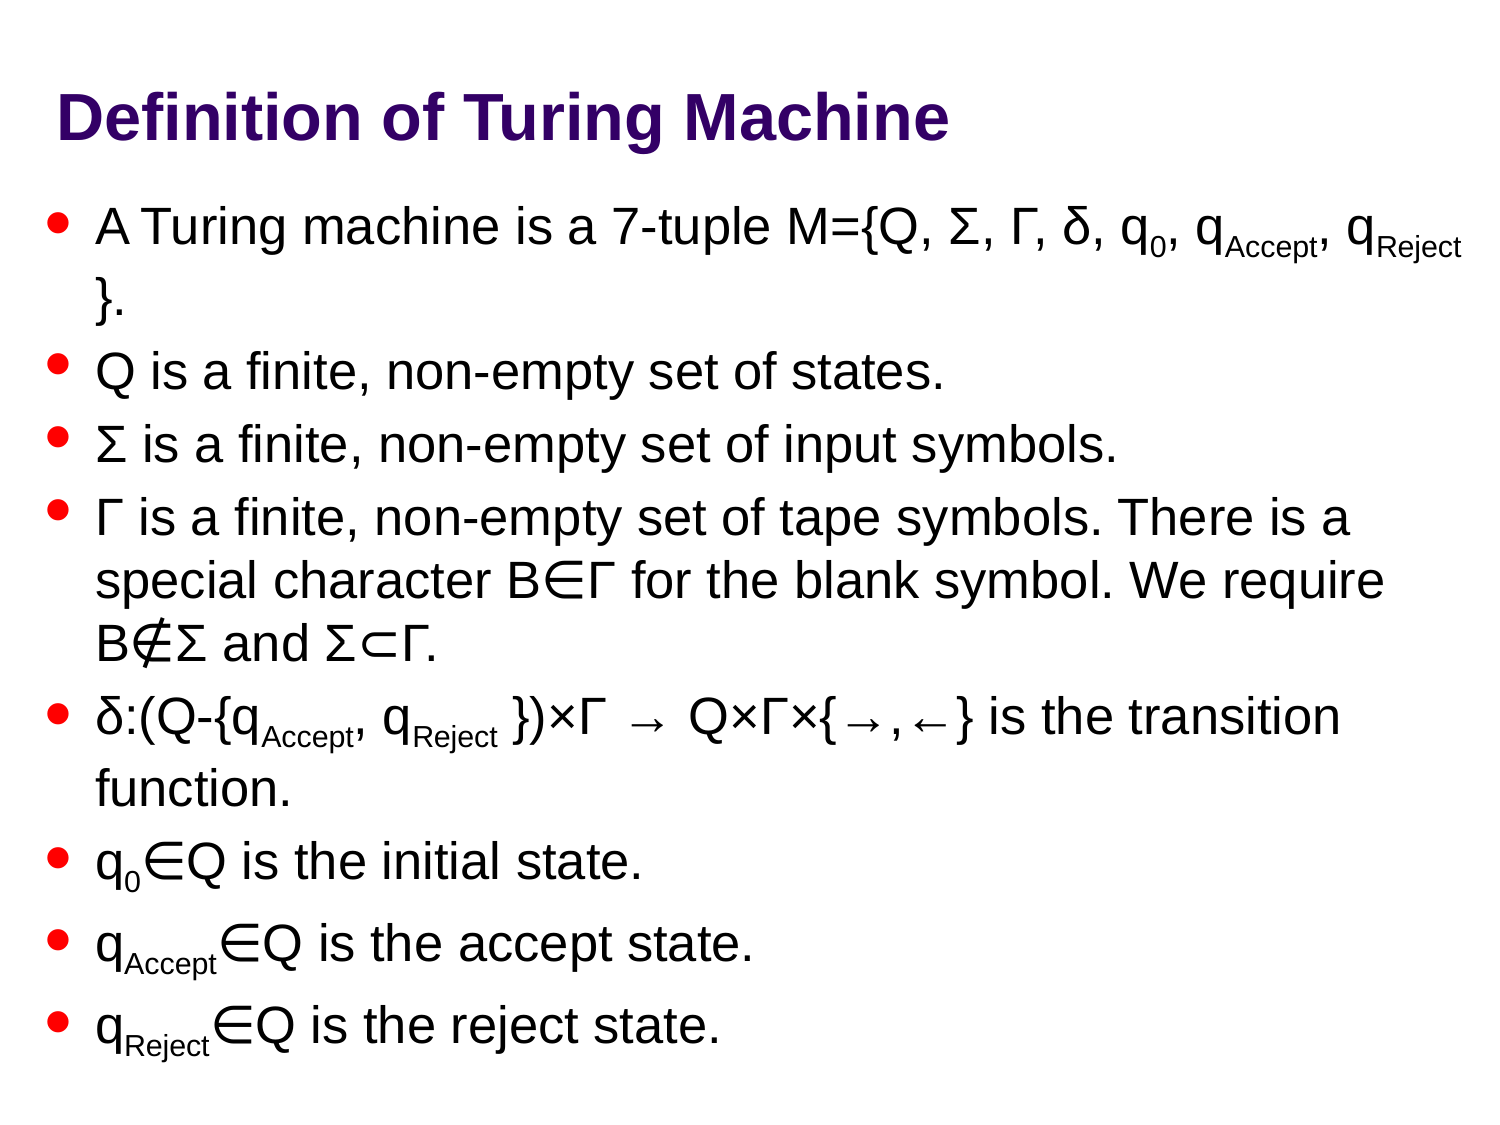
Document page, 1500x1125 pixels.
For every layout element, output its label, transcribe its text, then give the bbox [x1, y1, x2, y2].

title Definition of Turing Machine [41, 19, 1471, 162]
list A Turing machine is a 7-tuple M={Q, Σ, Γ, δ, q0, qAccept, qReject }. Q is a finite, non-empty set of states. Σ is a finite, non-empty set of input symbols. Γ is a finite, non-empty set of tape symbols. There is a special character B∈Γ for the blank symbol. We require B∉Σ and Σ⊂Γ. δ:(Q-{qAccept, qReject })×Γ → Q×Γ×{→,←} is the transition function. q0∈Q is the initial state. qAccept∈Q is the accept state. qReject∈Q is the reject state. [29, 184, 1483, 1083]
